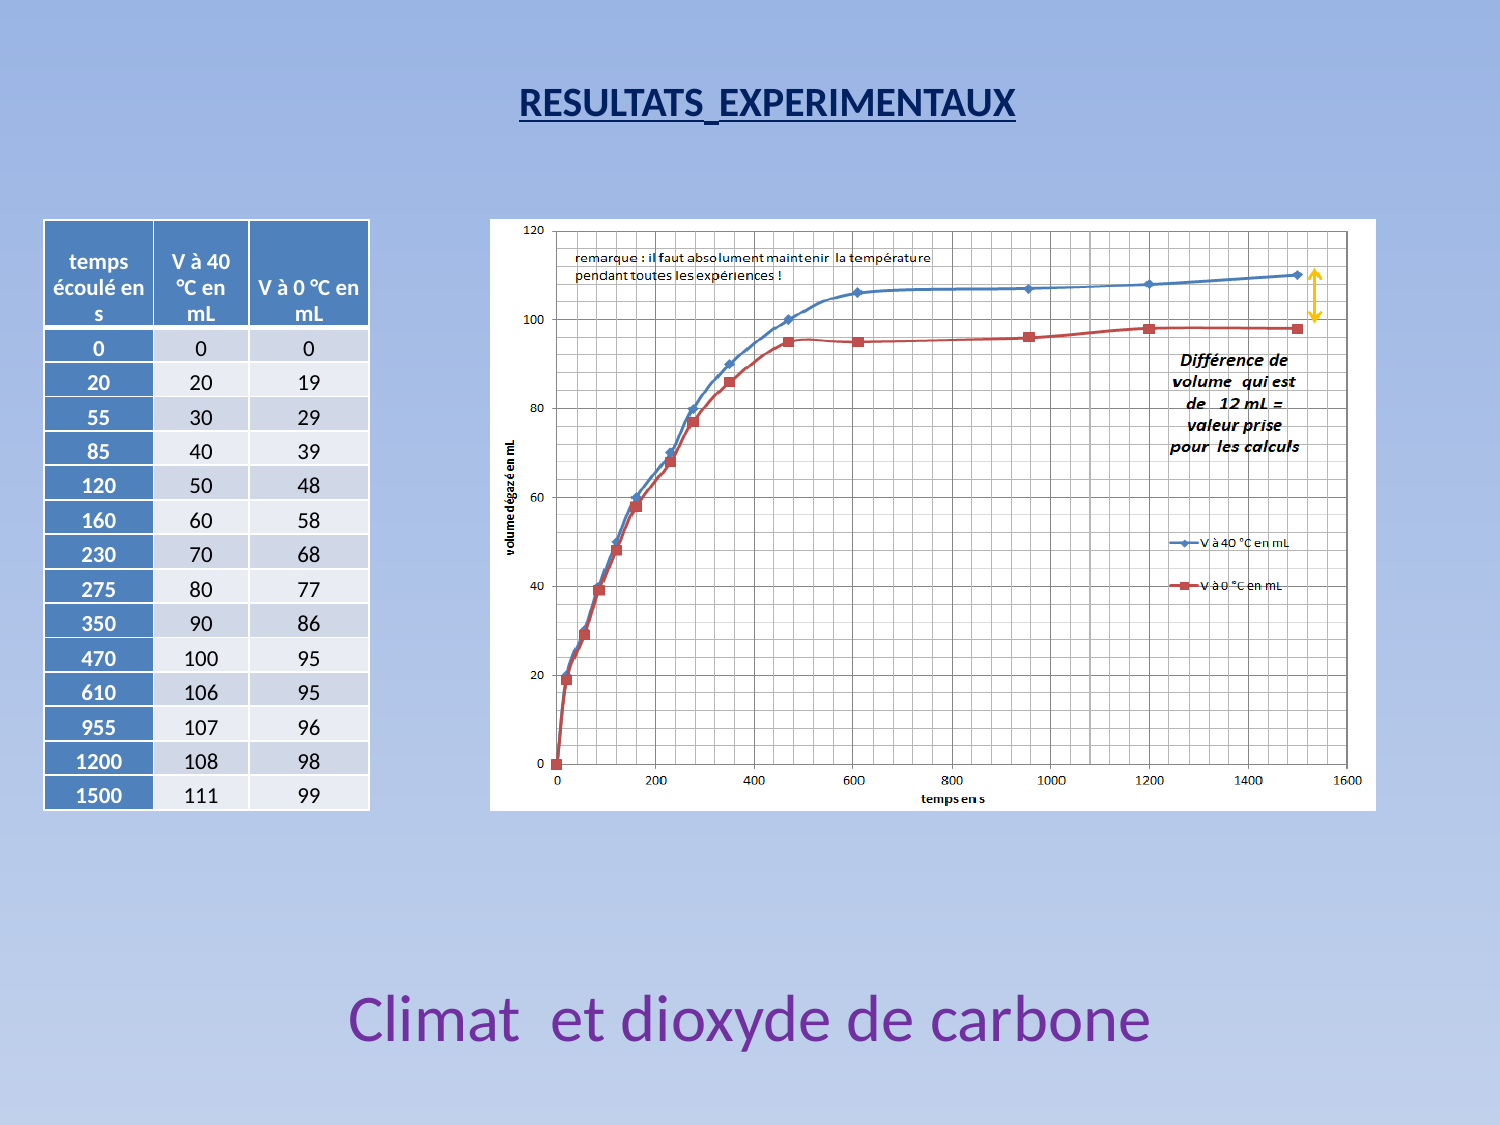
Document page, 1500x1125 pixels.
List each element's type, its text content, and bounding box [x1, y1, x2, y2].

table_cell 55 [45, 397, 153, 430]
table_cell 111 [154, 776, 248, 809]
table_header V à 0 °C en mL [250, 221, 368, 325]
table_cell 610 [45, 673, 153, 705]
table_cell 350 [45, 604, 153, 637]
table_cell 160 [45, 501, 153, 533]
table_cell 90 [154, 604, 248, 637]
table_cell 99 [250, 776, 368, 809]
table_cell 29 [250, 397, 368, 430]
table_cell 39 [250, 432, 368, 464]
table_cell 95 [250, 638, 368, 671]
table_cell 80 [154, 570, 248, 602]
table_cell 98 [250, 742, 368, 774]
table_cell 58 [250, 501, 368, 533]
table_cell 0 [45, 330, 153, 361]
table_cell 955 [45, 707, 153, 740]
table_cell 60 [154, 501, 248, 533]
table_cell 95 [250, 673, 368, 705]
table_cell 1500 [45, 776, 153, 809]
text_box RESULTATS EXPERIMENTAUX [445, 42, 1090, 138]
table_cell 1200 [45, 742, 153, 774]
table_cell 48 [250, 466, 368, 499]
table_cell 0 [154, 330, 248, 361]
table_cell 40 [154, 432, 248, 464]
table_cell 19 [250, 363, 368, 396]
table_cell 96 [250, 707, 368, 740]
table_cell 470 [45, 638, 153, 671]
table_cell 100 [154, 638, 248, 671]
table_cell 107 [154, 707, 248, 740]
table_cell 85 [45, 432, 153, 464]
table_cell 30 [154, 397, 248, 430]
picture [489, 219, 1377, 811]
table_header temps écoulé en s [45, 221, 153, 325]
table_cell 86 [250, 604, 368, 637]
table_cell 77 [250, 570, 368, 602]
table_cell 70 [154, 535, 248, 568]
table_cell 108 [154, 742, 248, 774]
table_header V à 40 °C en mL [154, 221, 248, 325]
table_cell 120 [45, 466, 153, 499]
table_cell 68 [250, 535, 368, 568]
table_cell 20 [45, 363, 153, 396]
table_cell 0 [250, 330, 368, 361]
table_cell 230 [45, 535, 153, 568]
footer Climat et dioxyde de carbone [222, 984, 1278, 1045]
table_cell 50 [154, 466, 248, 499]
table_cell 106 [154, 673, 248, 705]
table_cell 275 [45, 570, 153, 602]
table_cell 20 [154, 363, 248, 396]
